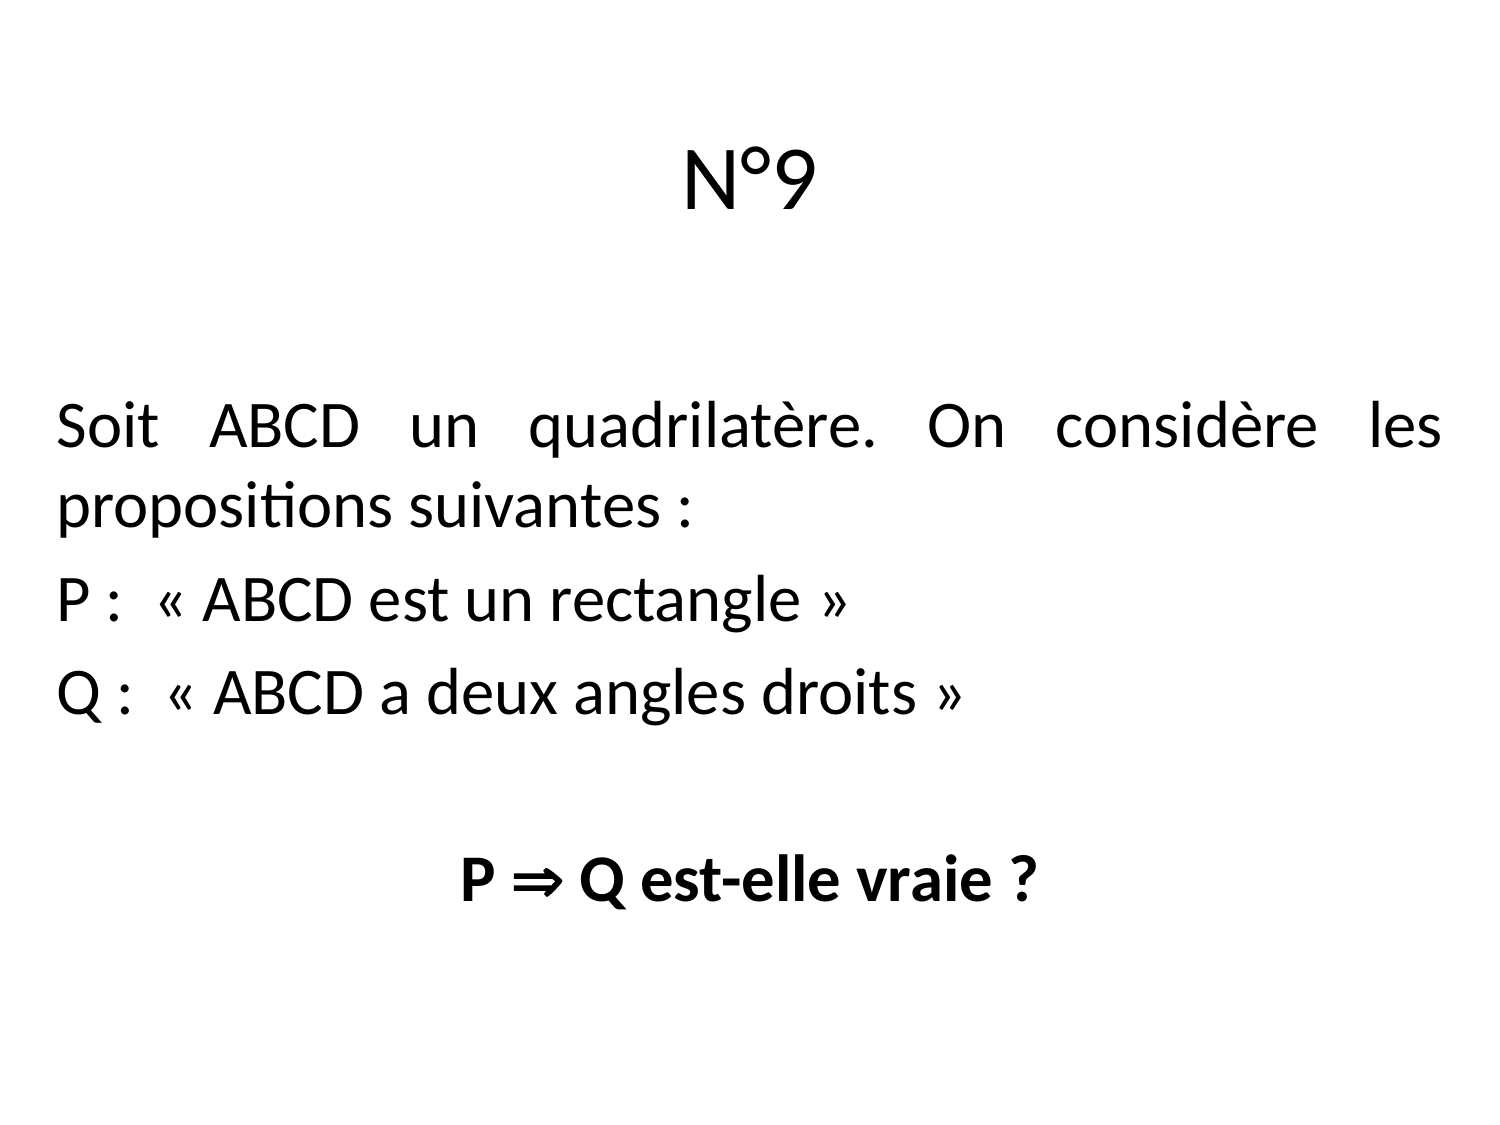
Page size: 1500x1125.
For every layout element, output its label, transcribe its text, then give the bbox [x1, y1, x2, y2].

title N°9 [0, 113, 1500, 233]
list Soit ABCD un quadrilatère. On considère les propositions suivantes : P : « ABCD est un rectangle » Q : « ABCD a deux angles droits » P  Q est-elle vraie ? [41, 373, 1459, 957]
